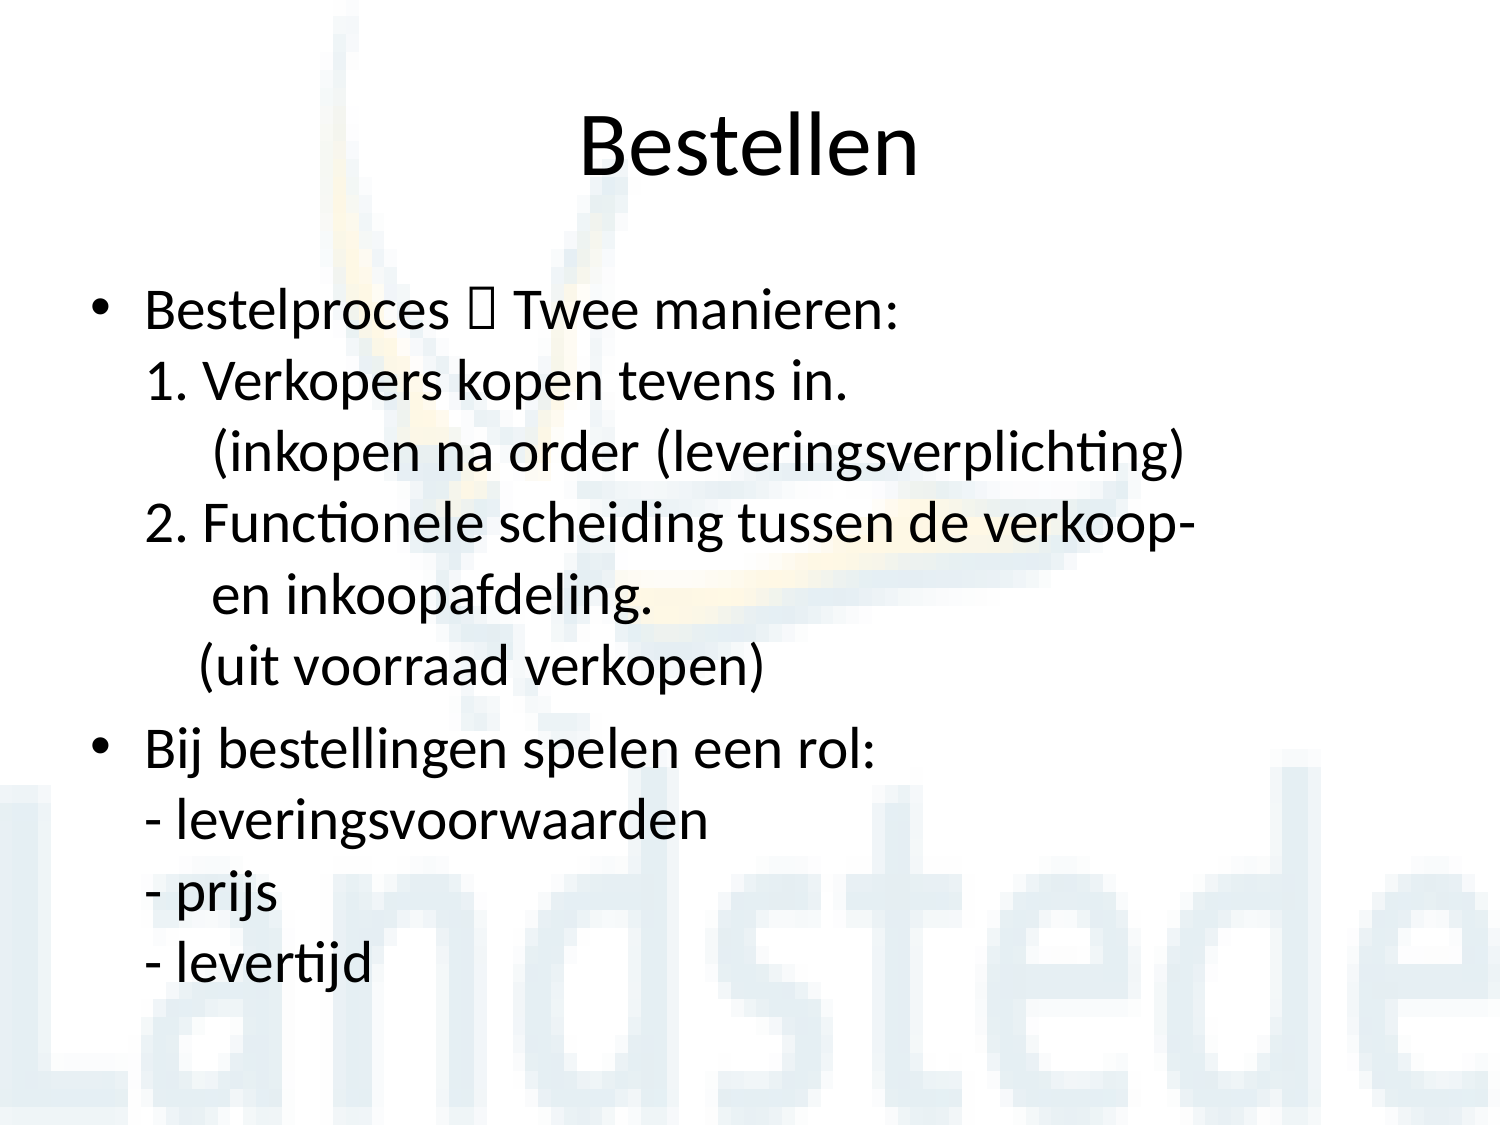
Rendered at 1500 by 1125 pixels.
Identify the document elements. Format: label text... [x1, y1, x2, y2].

title Bestellen [75, 45, 1425, 233]
list Bestelproces  Twee manieren: 1. Verkopers kopen tevens in. (inkopen na order (leveringsverplichting) 2. Functionele scheiding tussen de verkoop- en inkoopafdeling. (uit voorraad verkopen) Bij bestellingen spelen een rol: - leveringsvoorwaarden - prijs - levertijd [75, 262, 1425, 1005]
